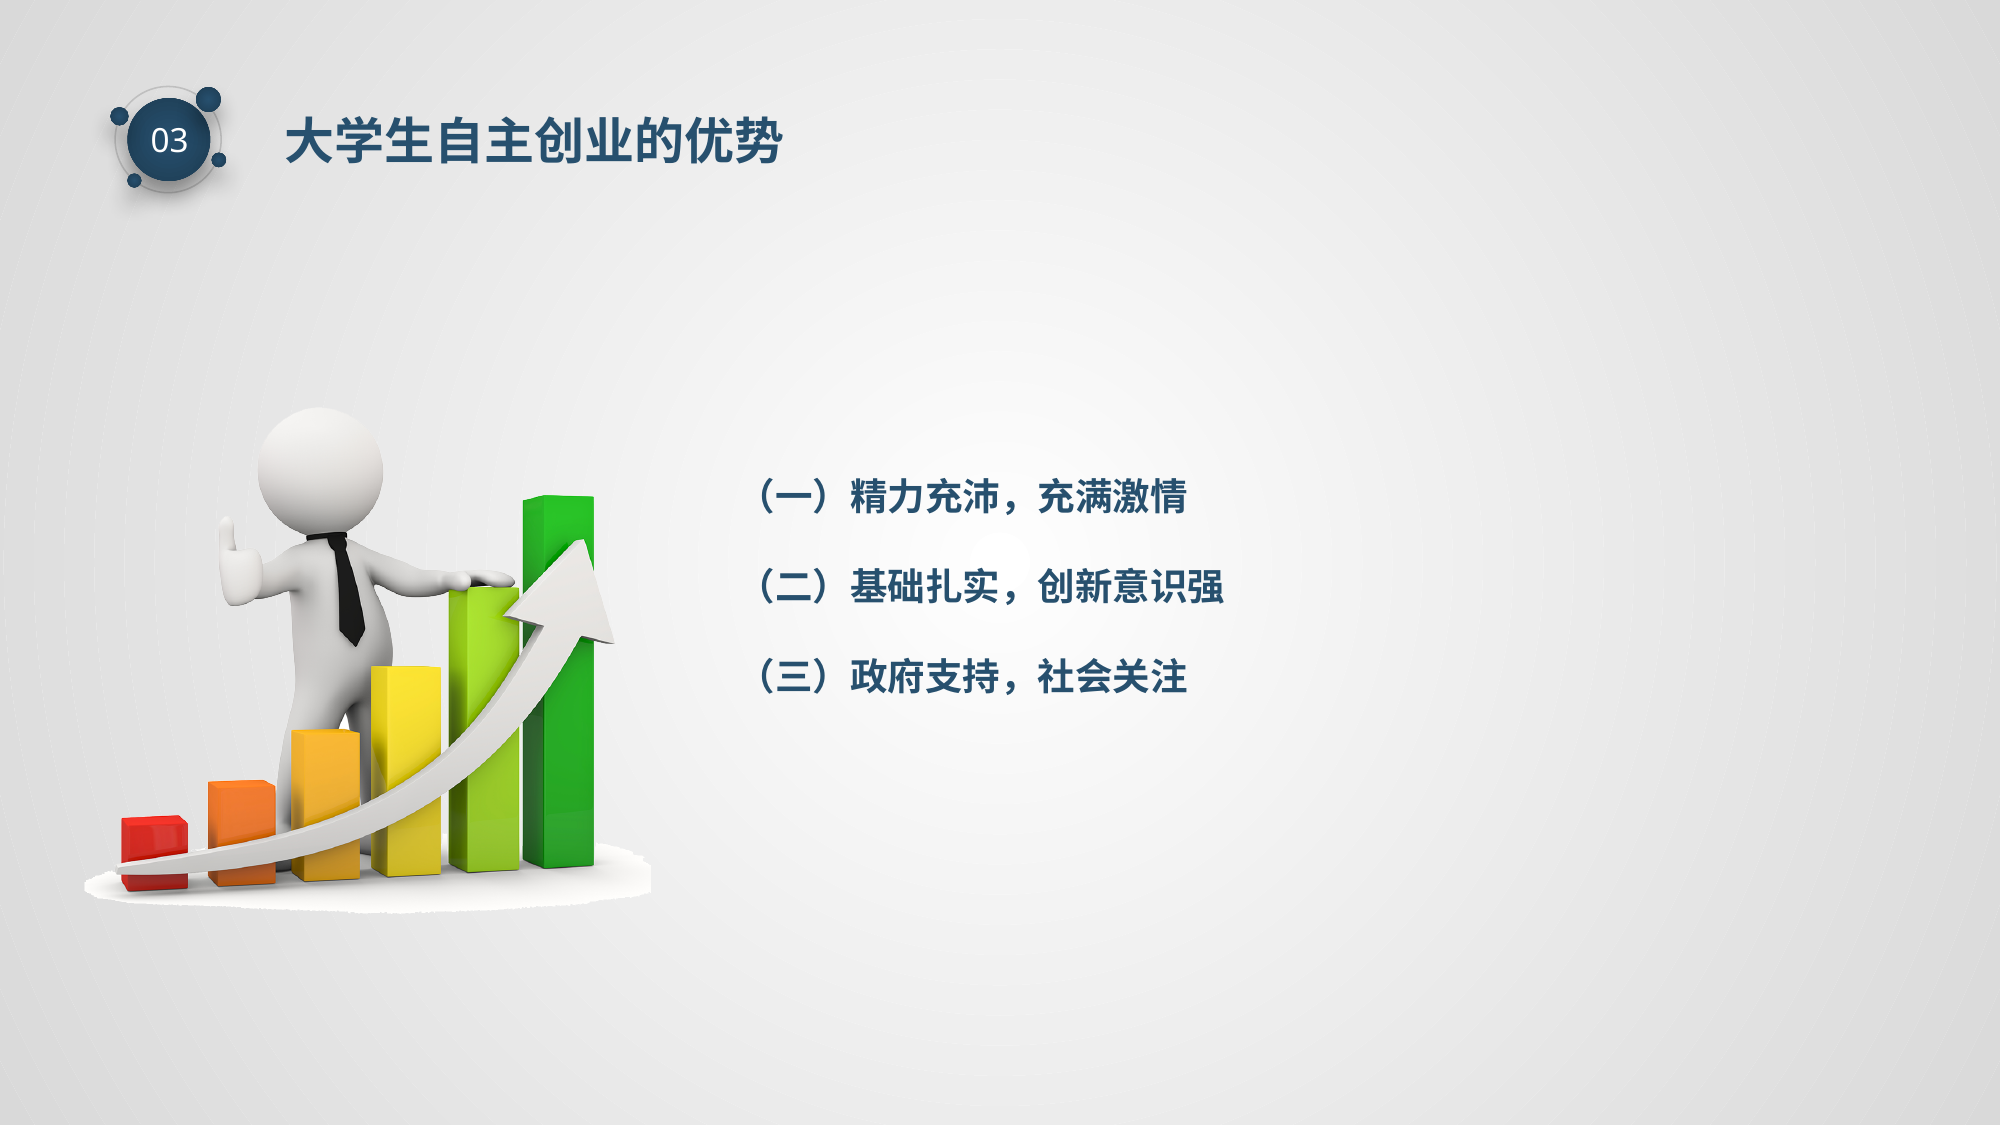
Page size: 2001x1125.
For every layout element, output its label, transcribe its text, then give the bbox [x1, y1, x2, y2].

text_box 大学生自主创业的优势 [270, 101, 800, 177]
text_box （一）精力充沛，充满激情 （二）基础扎实，创新意识强 （三）政府支持，社会关注 [722, 420, 1874, 705]
picture [83, 350, 651, 918]
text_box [110, 86, 226, 193]
